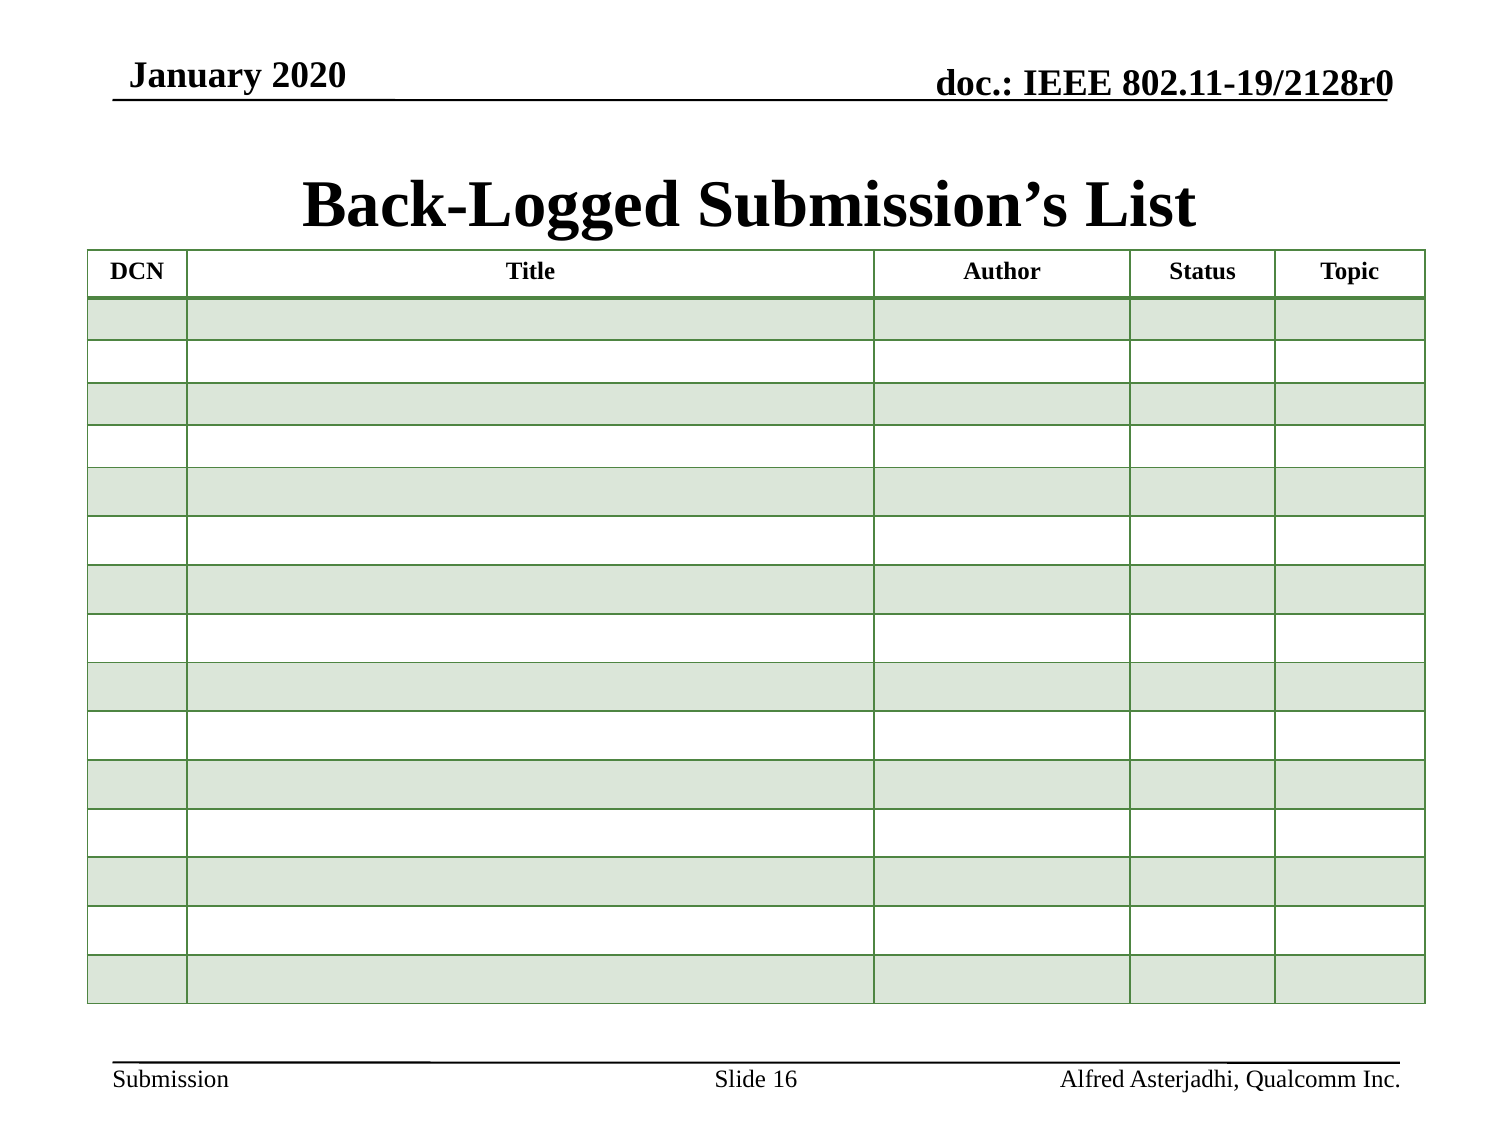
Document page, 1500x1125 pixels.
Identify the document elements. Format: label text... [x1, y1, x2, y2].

table_cell [875, 566, 1129, 613]
table_cell [188, 341, 873, 382]
table_cell [1131, 300, 1274, 339]
table_cell [88, 517, 186, 564]
table_cell [1276, 384, 1424, 424]
table_cell [1276, 810, 1424, 856]
table_cell [88, 468, 186, 515]
table_cell [875, 810, 1129, 856]
table_cell [188, 956, 873, 1003]
table_cell [188, 663, 873, 710]
slide_number Slide 16 [712, 1061, 800, 1123]
table_cell [1276, 341, 1424, 382]
table_cell [1276, 468, 1424, 515]
table_cell [1131, 615, 1274, 662]
table_header Title [188, 251, 873, 296]
table_cell [1131, 858, 1274, 905]
table_cell [188, 907, 873, 954]
table_cell [88, 761, 186, 808]
table_cell [188, 468, 873, 515]
table_cell [875, 858, 1129, 905]
table_cell [188, 566, 873, 613]
table_cell [88, 810, 186, 856]
table_cell [1276, 663, 1424, 710]
table_cell [875, 341, 1129, 382]
table_cell [1131, 566, 1274, 613]
table_cell [88, 615, 186, 662]
table_cell [88, 384, 186, 424]
table_cell [875, 384, 1129, 424]
table_cell [88, 956, 186, 1003]
table_cell [88, 300, 186, 339]
table_header Status [1131, 251, 1274, 296]
table_header Author [875, 251, 1129, 296]
table_cell [875, 712, 1129, 759]
table_cell [875, 426, 1129, 467]
table_cell [1131, 956, 1274, 1003]
table_cell [1131, 810, 1274, 856]
table_cell [88, 712, 186, 759]
table_cell [875, 468, 1129, 515]
table_header DCN [88, 251, 186, 296]
table_cell [88, 566, 186, 613]
table_cell [88, 907, 186, 954]
text_box January 2020 [114, 42, 493, 88]
table_cell [1276, 426, 1424, 467]
table_cell [188, 384, 873, 424]
table_cell [1131, 426, 1274, 467]
table_cell [188, 300, 873, 339]
table_cell [875, 761, 1129, 808]
table_cell [1131, 712, 1274, 759]
table_cell [88, 858, 186, 905]
table_cell [188, 615, 873, 662]
table_cell [1276, 615, 1424, 662]
table_cell [1131, 761, 1274, 808]
title Back-Logged Submission’s List [112, 112, 1388, 249]
table_cell [875, 663, 1129, 710]
table_cell [1276, 858, 1424, 905]
table_cell [1276, 712, 1424, 759]
table_cell [875, 517, 1129, 564]
table_cell [1131, 517, 1274, 564]
table_cell [188, 761, 873, 808]
table_cell [1131, 468, 1274, 515]
table_cell [1276, 300, 1424, 339]
table_cell [1276, 517, 1424, 564]
table_cell [188, 426, 873, 467]
table_cell [875, 300, 1129, 339]
table_cell [1276, 907, 1424, 954]
table_cell [1131, 663, 1274, 710]
table_cell [875, 956, 1129, 1003]
table_cell [88, 341, 186, 382]
table_cell [188, 517, 873, 564]
table_cell [88, 663, 186, 710]
footer Alfred Asterjadhi, Qualcomm Inc. [878, 1061, 1402, 1093]
table_cell [188, 712, 873, 759]
table_cell [875, 907, 1129, 954]
table_cell [1276, 566, 1424, 613]
table_header Topic [1276, 251, 1424, 296]
table_cell [188, 858, 873, 905]
table_cell [1131, 907, 1274, 954]
table_cell [188, 810, 873, 856]
table_cell [875, 615, 1129, 662]
table_cell [1131, 384, 1274, 424]
table_cell [1131, 341, 1274, 382]
table_cell [88, 426, 186, 467]
table_cell [1276, 956, 1424, 1003]
table_cell [1276, 761, 1424, 808]
